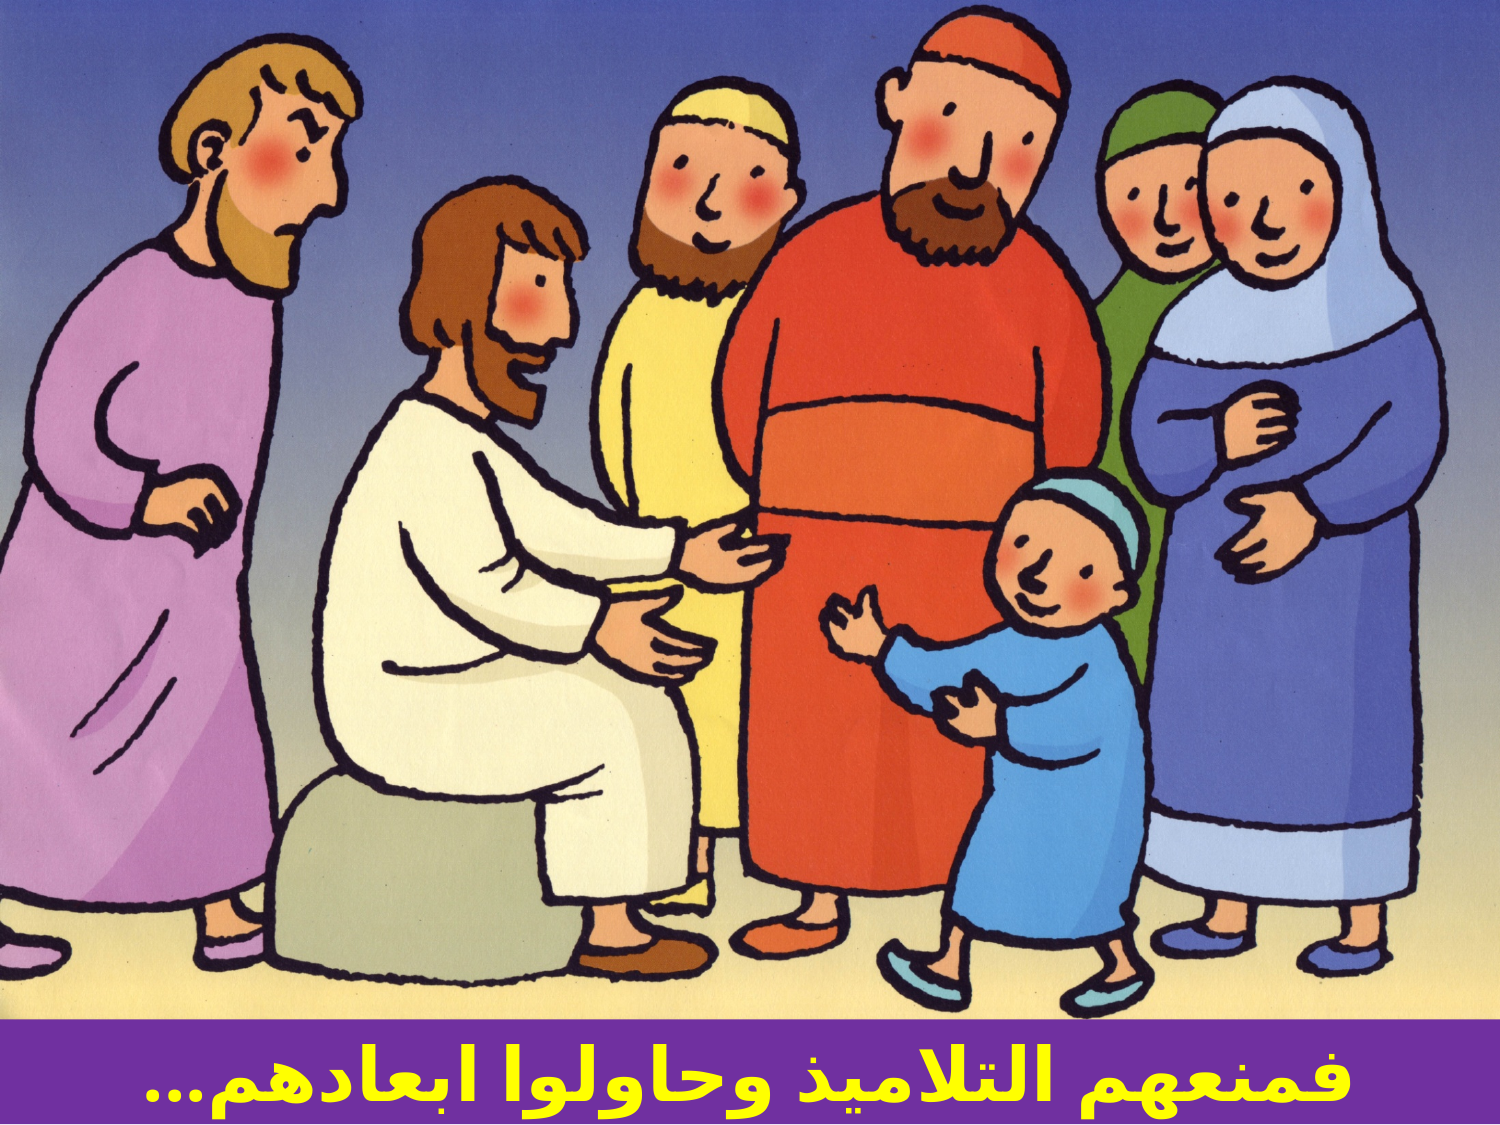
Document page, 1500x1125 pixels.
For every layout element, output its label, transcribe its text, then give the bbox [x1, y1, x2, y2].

text_box فمنعهم التلاميذ وحاولوا ابعادهم... [0, 1026, 1500, 1125]
picture [0, 0, 1500, 1020]
